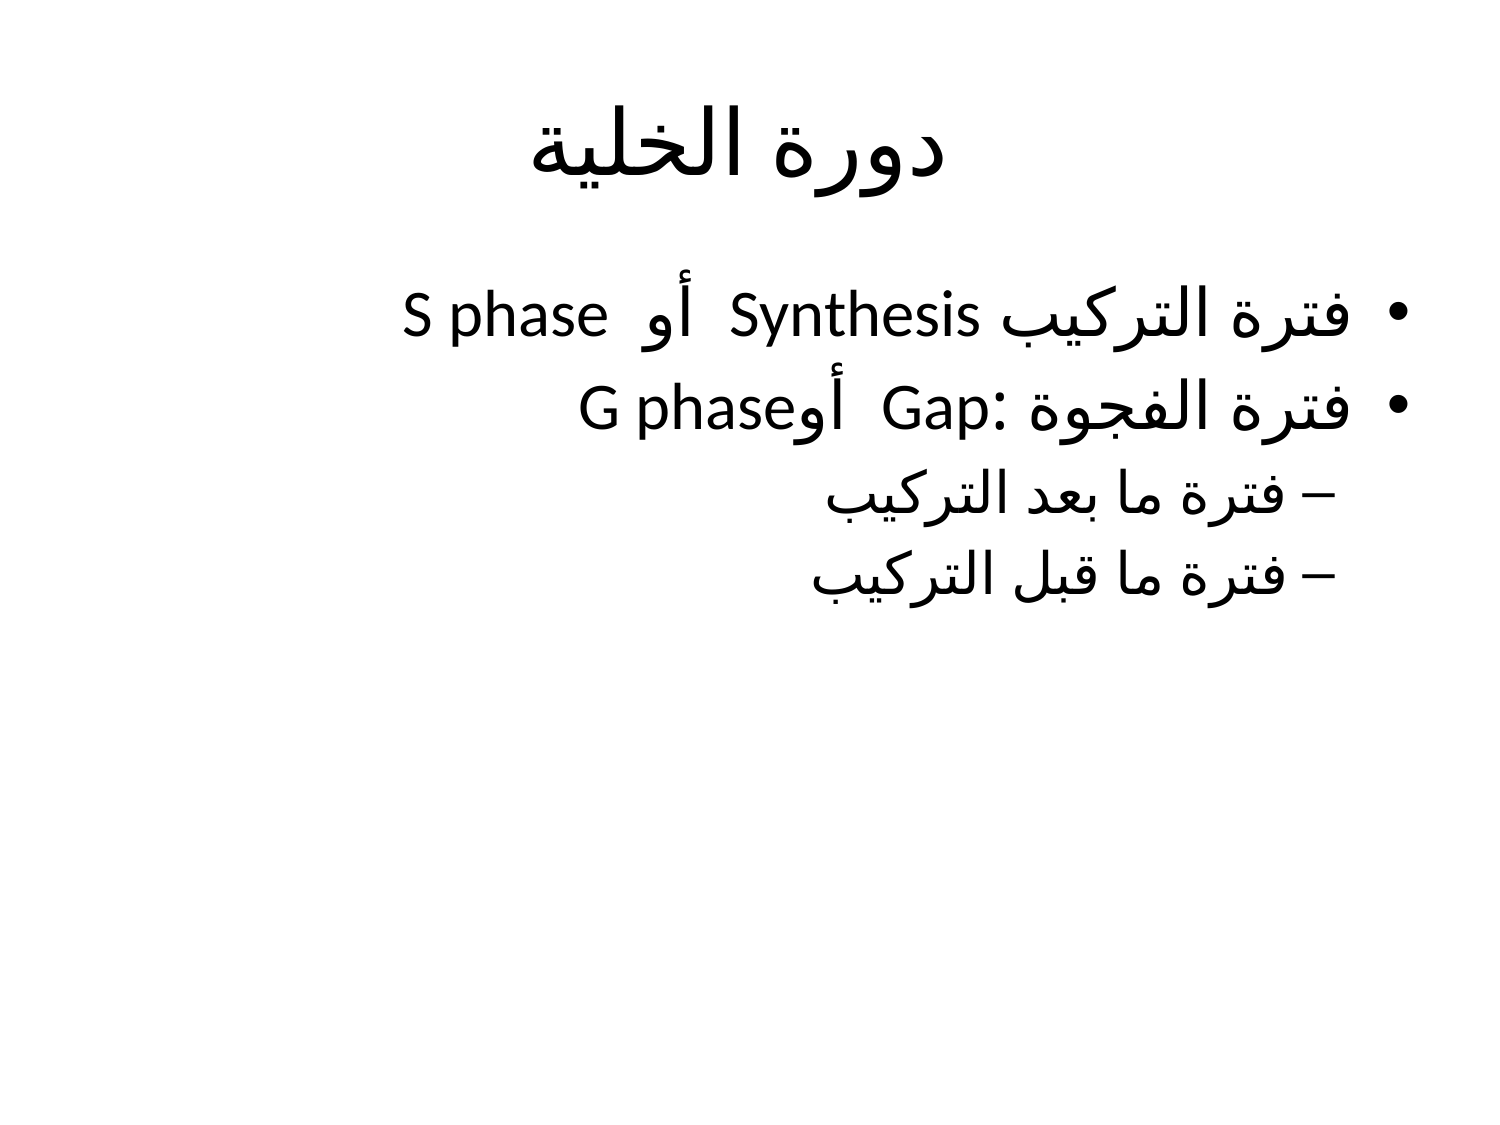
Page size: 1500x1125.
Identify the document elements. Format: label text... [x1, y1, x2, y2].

list فترة التركيب Synthesis أو S phase فترة الفجوة :Gap أوG phase فترة ما بعد التركيب فترة ما قبل التركيب [75, 262, 1425, 1005]
title دورة الخلية [75, 45, 1425, 233]
